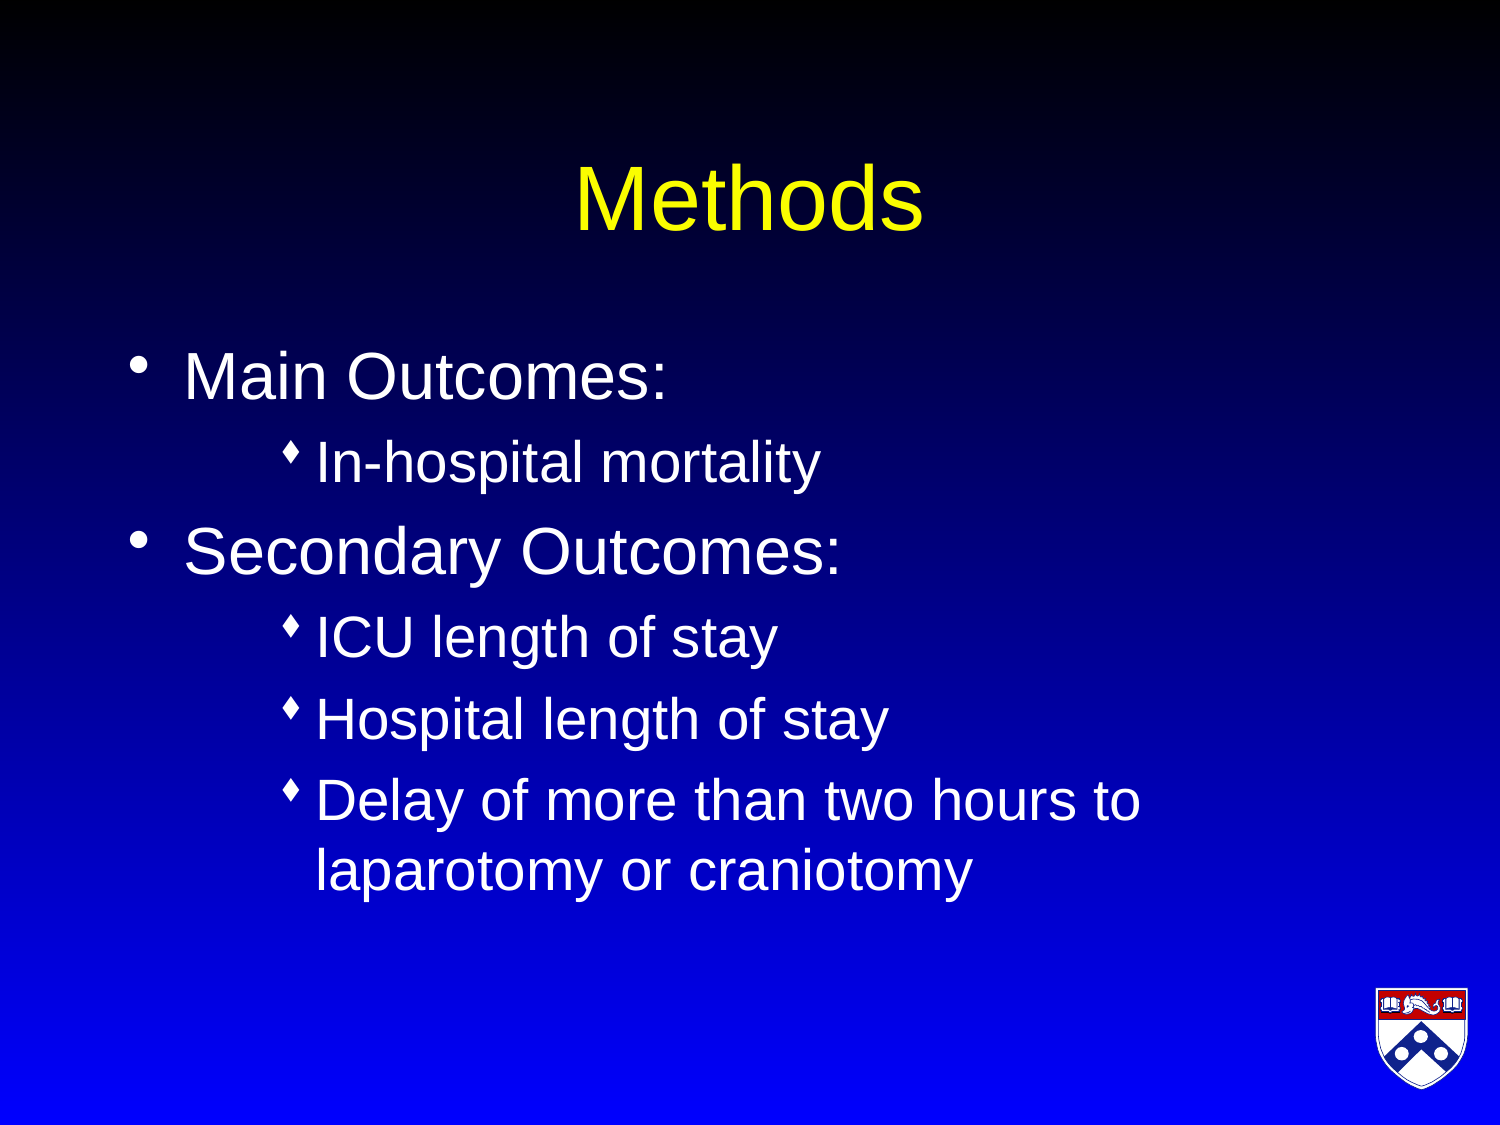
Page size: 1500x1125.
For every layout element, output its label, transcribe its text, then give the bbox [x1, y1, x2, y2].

list Main Outcomes: In-hospital mortality Secondary Outcomes: ICU length of stay Hospital length of stay Delay of more than two hours to laparotomy or craniotomy [112, 324, 1388, 1001]
title Methods [112, 99, 1388, 288]
